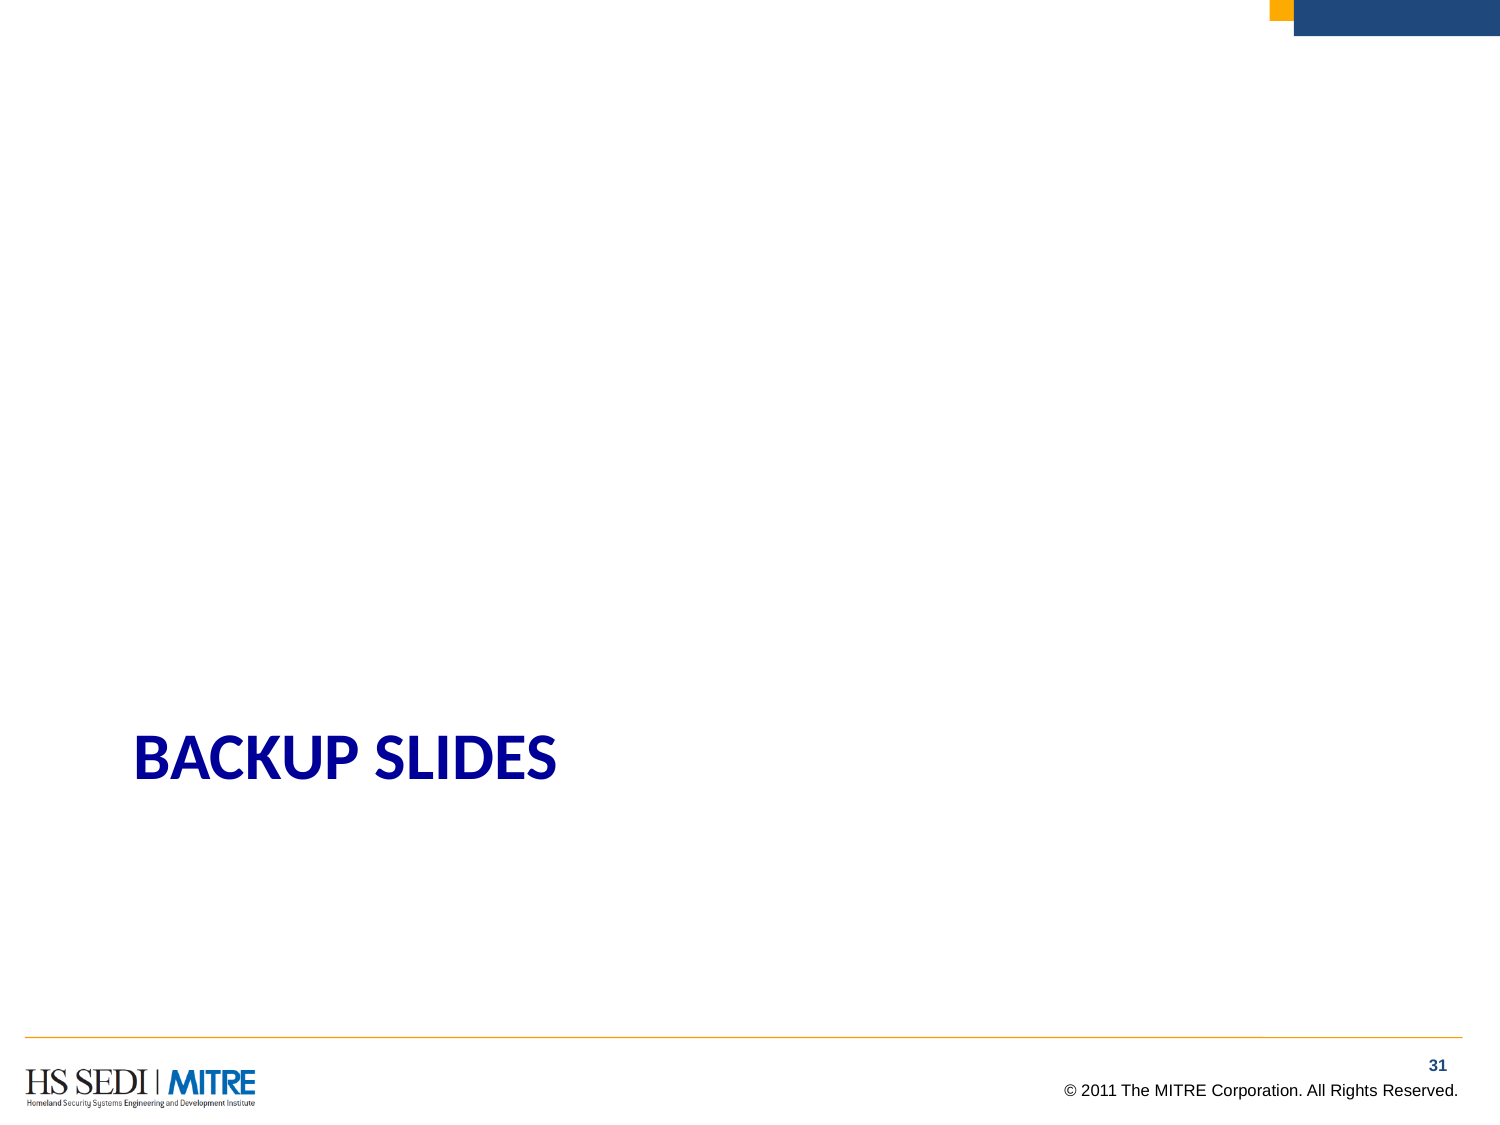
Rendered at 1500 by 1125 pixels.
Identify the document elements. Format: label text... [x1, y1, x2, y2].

slide_number 30 [1374, 1049, 1463, 1076]
picture [20, 1058, 271, 1122]
title Backup Slides [118, 722, 1394, 947]
